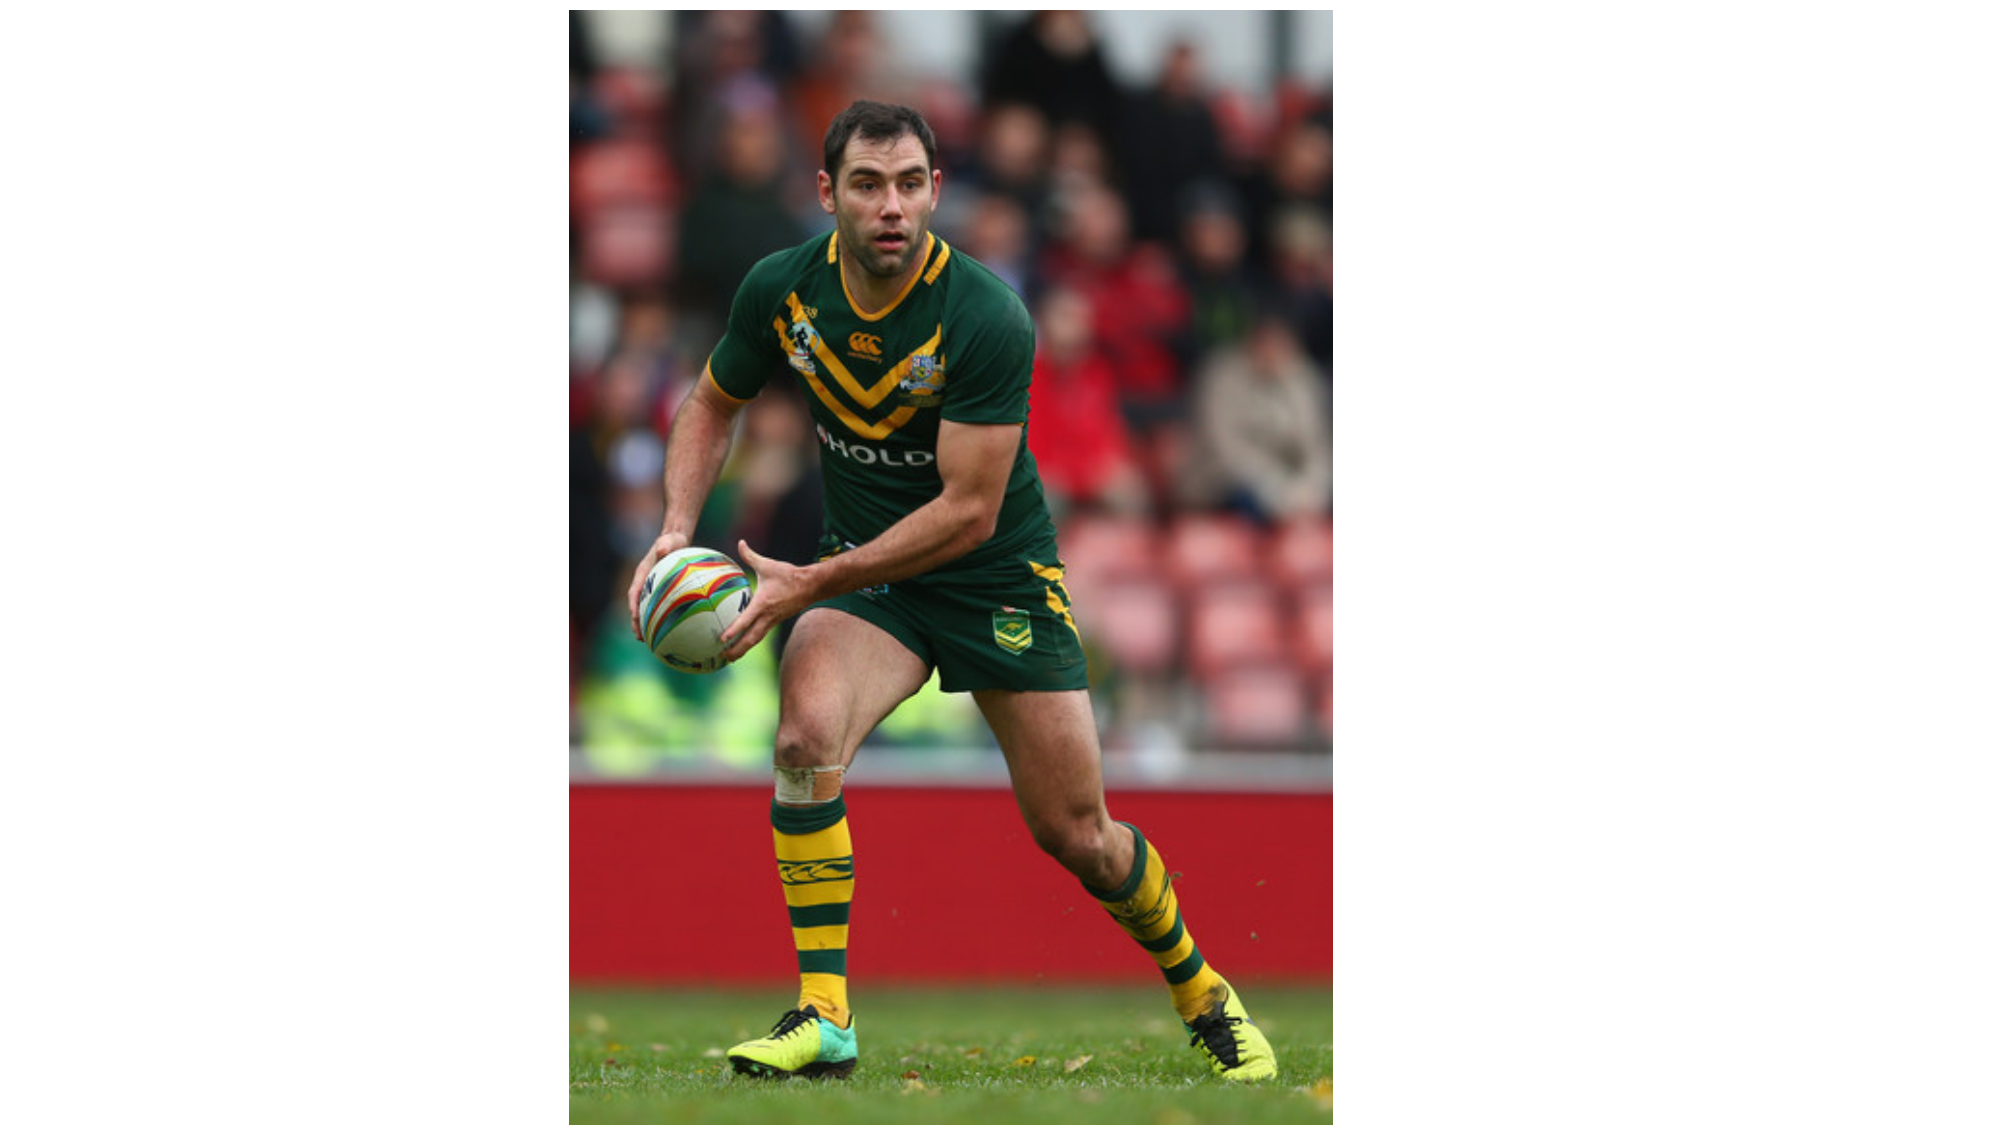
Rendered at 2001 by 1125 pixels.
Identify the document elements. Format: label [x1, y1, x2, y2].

list [569, 10, 1333, 1125]
